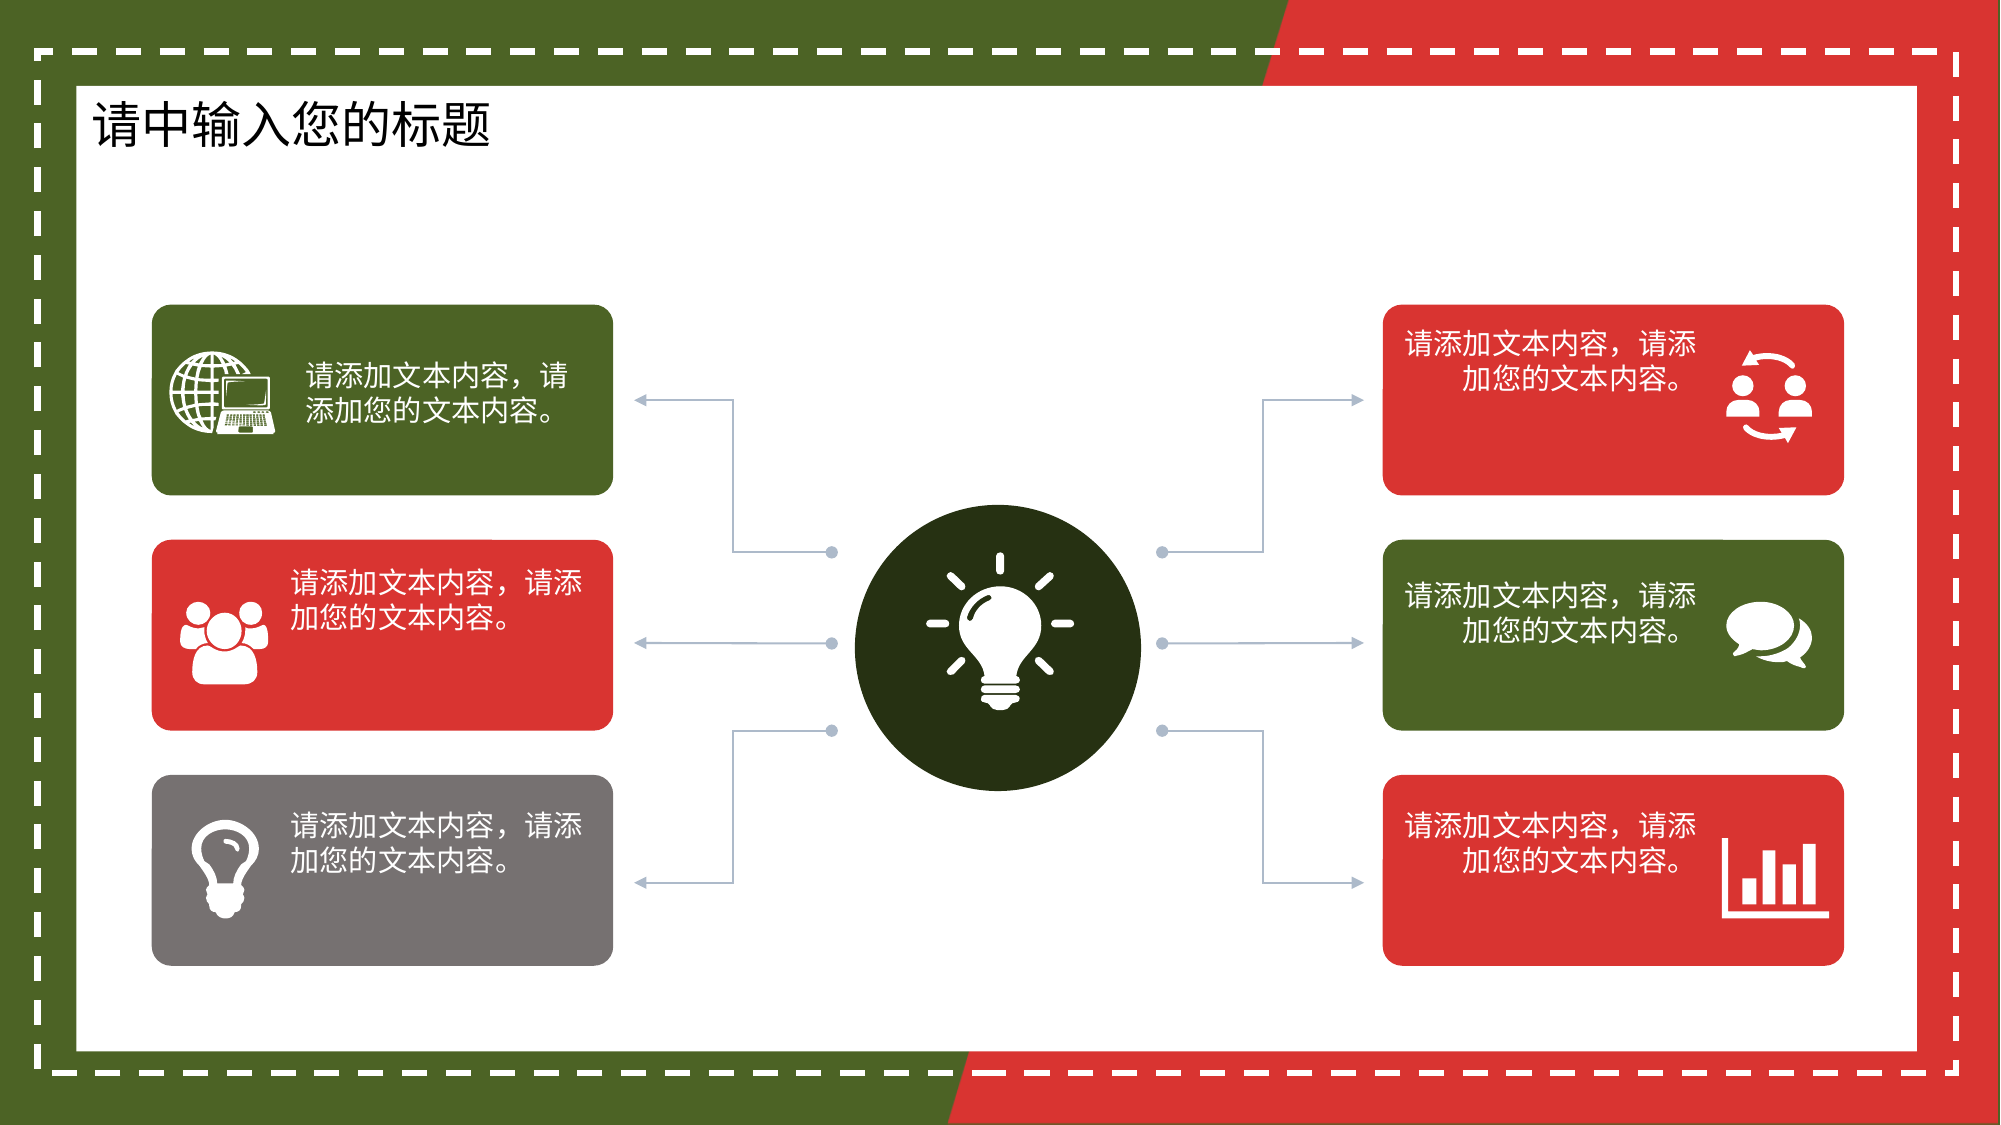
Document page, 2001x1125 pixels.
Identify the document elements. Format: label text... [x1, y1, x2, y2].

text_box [1162, 730, 1365, 883]
text_box 请中输入您的标题 [76, 85, 636, 221]
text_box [151, 539, 614, 731]
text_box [1374, 304, 1845, 496]
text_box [1374, 539, 1845, 731]
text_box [634, 730, 832, 883]
text_box [0, 0, 2000, 1125]
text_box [151, 304, 614, 496]
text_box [634, 400, 832, 553]
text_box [1162, 400, 1365, 553]
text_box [1374, 774, 1845, 966]
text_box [151, 774, 614, 966]
